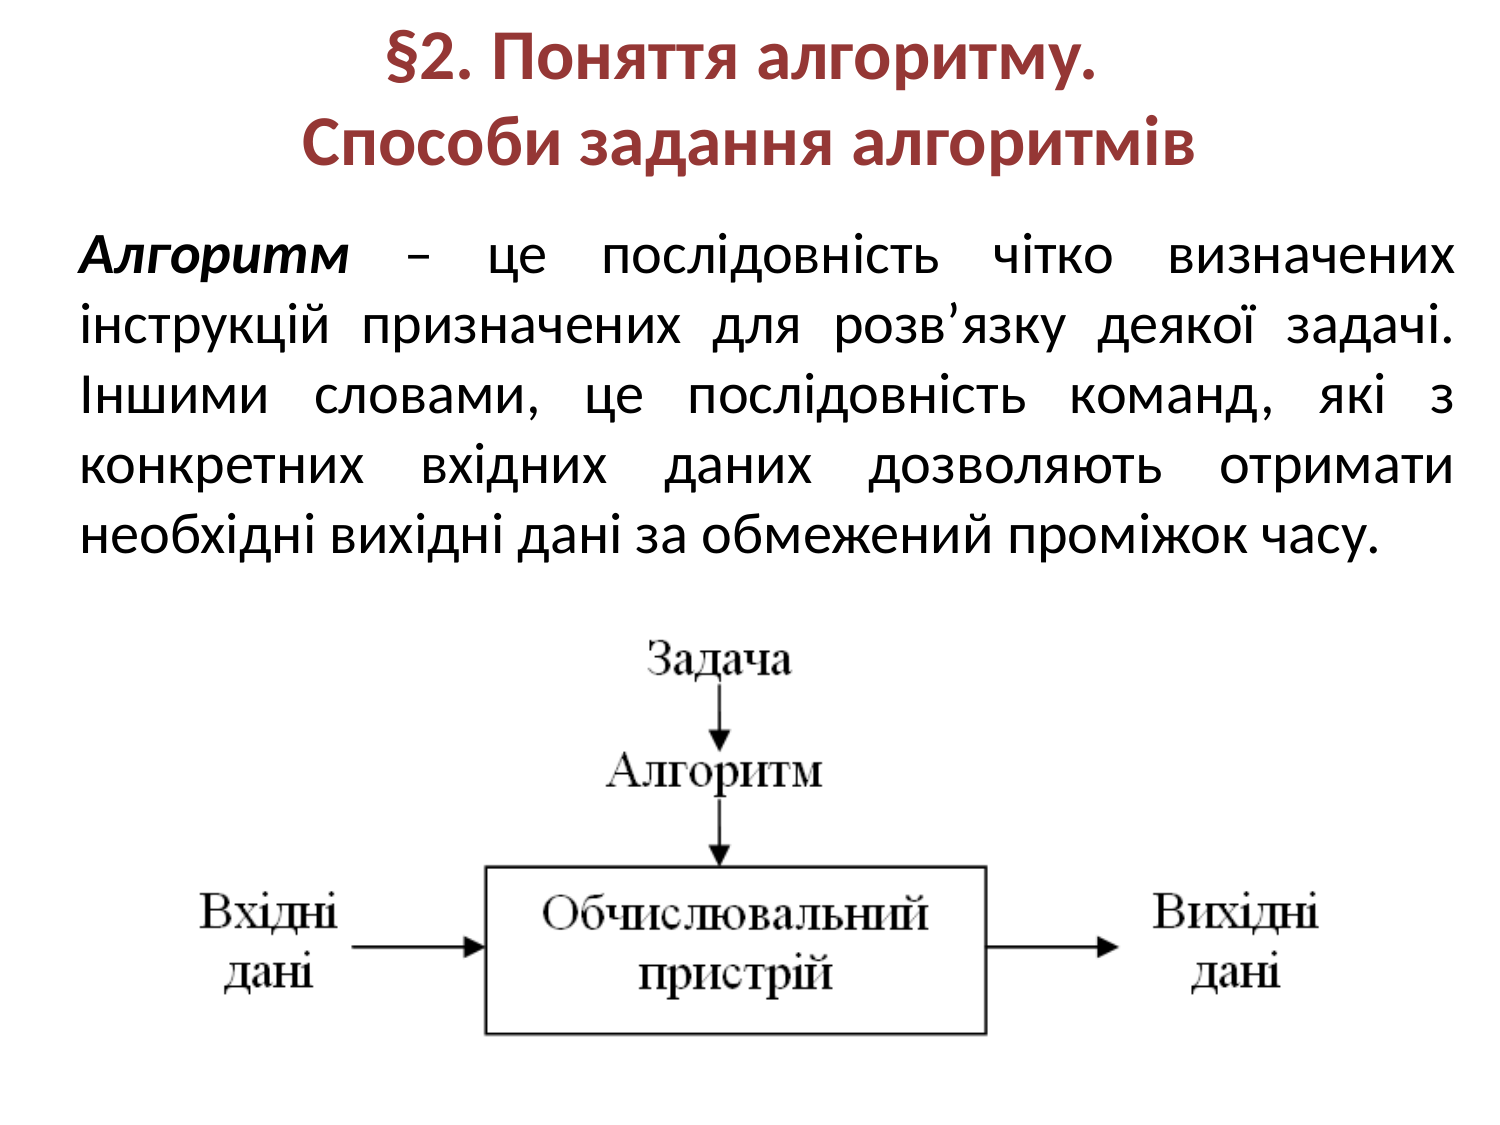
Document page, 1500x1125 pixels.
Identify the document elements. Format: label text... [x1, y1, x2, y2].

picture [195, 609, 1340, 1048]
text_box Алгоритм – це послідовність чітко визначених інструкцій призначених для розв’язку деякої задачі. Іншими словами, це послідовність команд, які з конкретних вхідних даних дозволяють отримати необхідні вихідні дані за обмежений проміжок часу. [64, 208, 1471, 573]
title §2. Поняття алгоритму. Способи задання алгоритмів [0, 0, 1500, 188]
